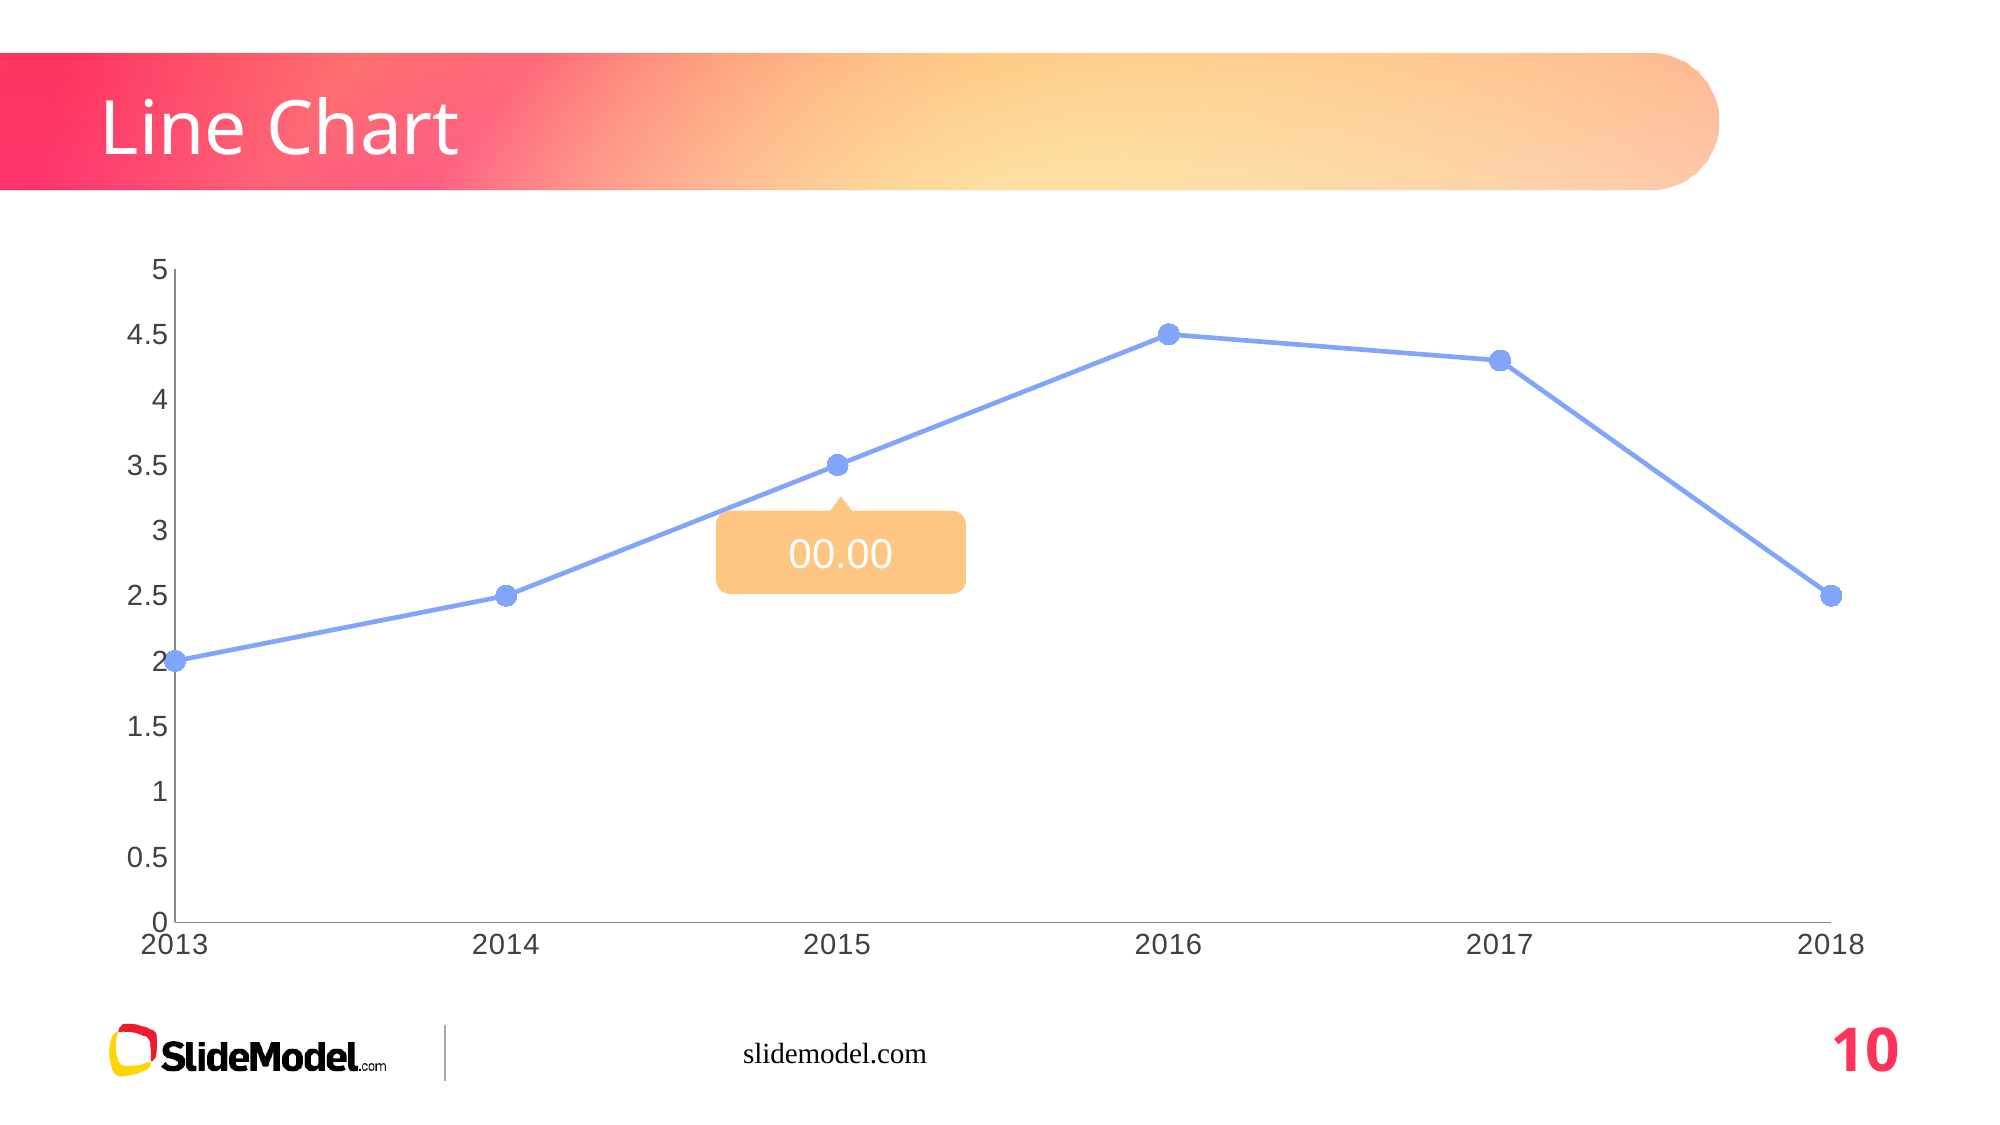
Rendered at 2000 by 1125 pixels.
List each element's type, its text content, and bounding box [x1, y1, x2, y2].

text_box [715, 496, 967, 595]
footer slidemodel.com [518, 1022, 1152, 1083]
slide_number 10 [1432, 1022, 1900, 1083]
title Line Chart [99, 66, 1900, 183]
chart [90, 237, 1903, 977]
picture [99, 1004, 407, 1095]
picture [0, 19, 2000, 226]
